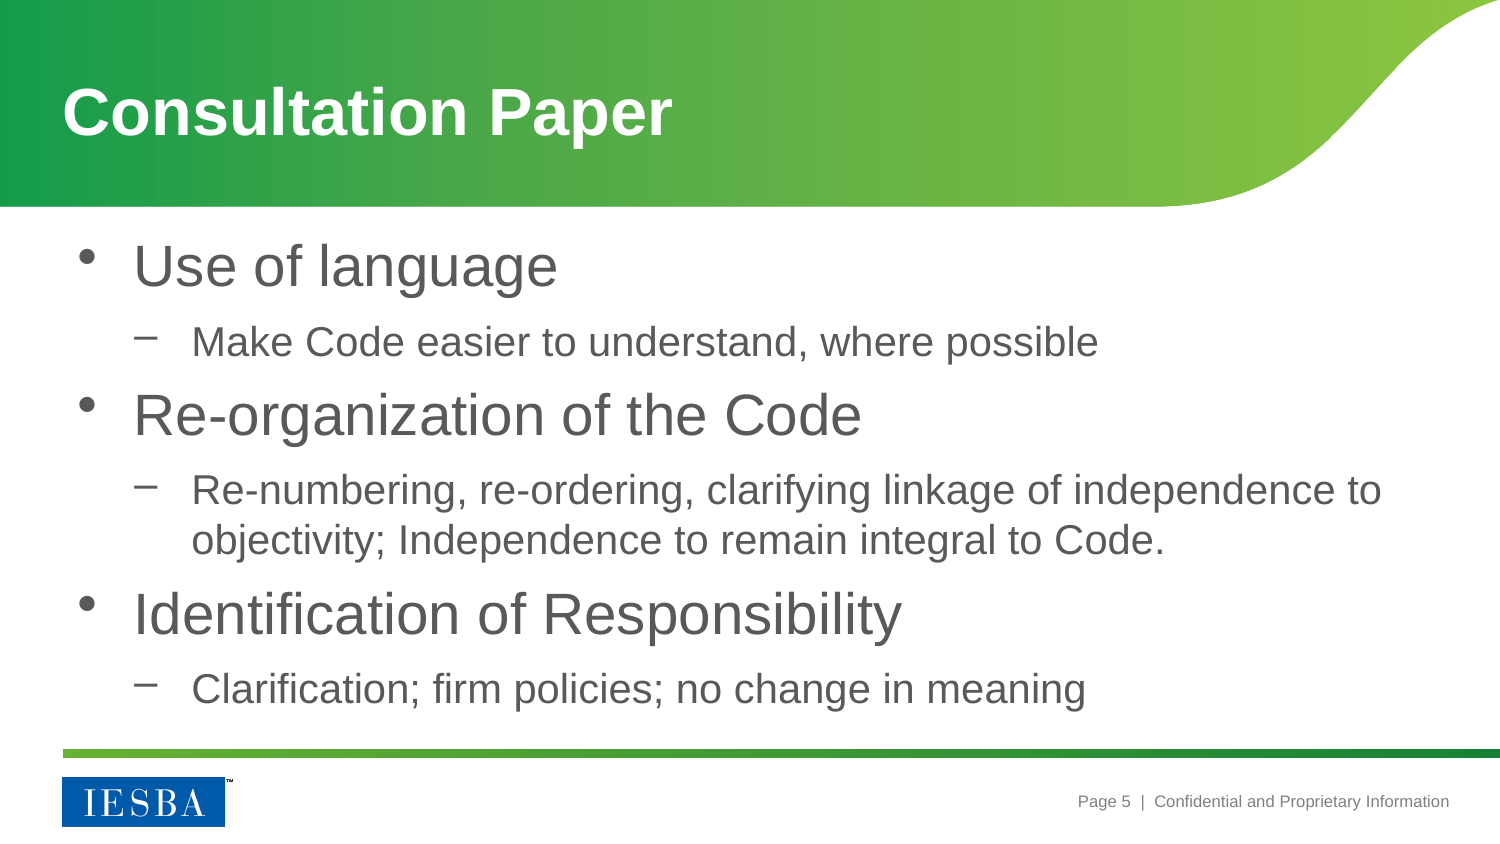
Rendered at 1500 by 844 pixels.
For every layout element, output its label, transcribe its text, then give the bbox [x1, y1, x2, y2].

picture [0, 0, 1500, 207]
list Use of language Make Code easier to understand, where possible Re-organization of the Code Re-numbering, re-ordering, clarifying linkage of independence to objectivity; Independence to remain integral to Code. Identification of Responsibility Clarification; firm policies; no change in meaning [62, 220, 1450, 724]
picture [62, 777, 233, 827]
title Consultation Paper [62, 75, 1300, 142]
